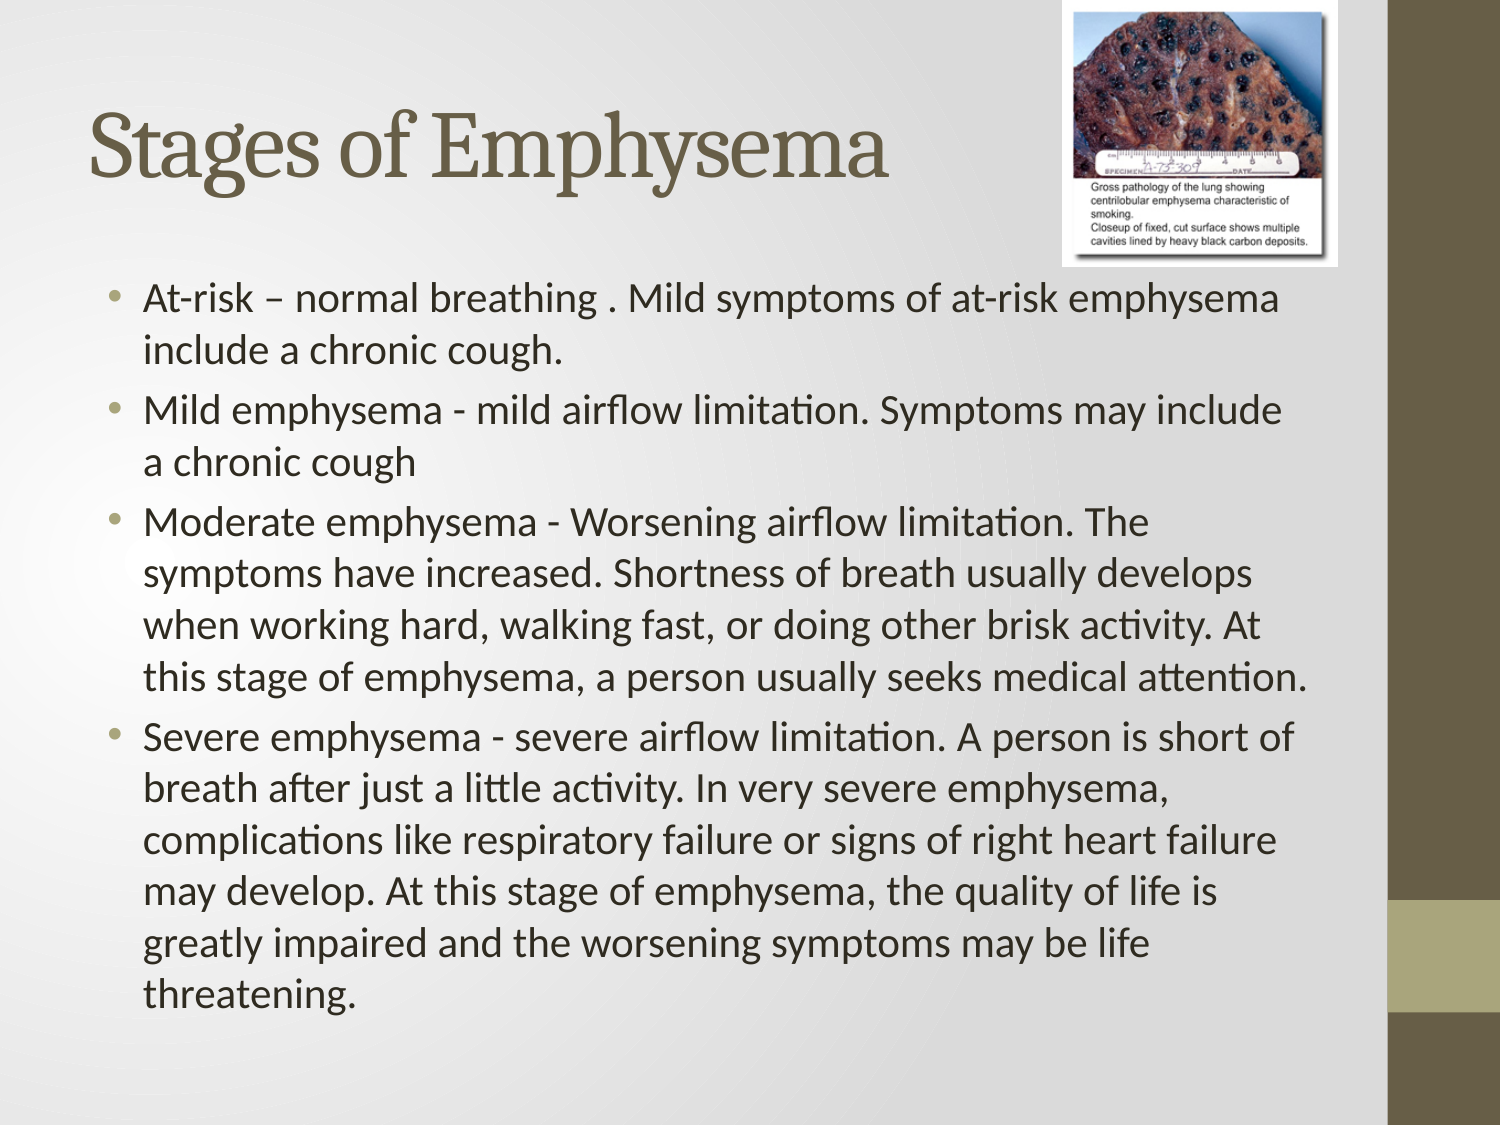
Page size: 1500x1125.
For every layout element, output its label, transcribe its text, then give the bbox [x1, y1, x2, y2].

list At-risk – normal breathing . Mild symptoms of at-risk emphysema include a chronic cough. Mild emphysema - mild airflow limitation. Symptoms may include a chronic cough Moderate emphysema - Worsening airflow limitation. The symptoms have increased. Shortness of breath usually develops when working hard, walking fast, or doing other brisk activity. At this stage of emphysema, a person usually seeks medical attention. Severe emphysema - severe airflow limitation. A person is short of breath after just a little activity. In very severe emphysema, complications like respiratory failure or signs of right heart failure may develop. At this stage of emphysema, the quality of life is greatly impaired and the worsening symptoms may be life threatening. [75, 262, 1325, 1075]
title Stages of Emphysema [75, 45, 963, 233]
picture [1061, 0, 1339, 267]
